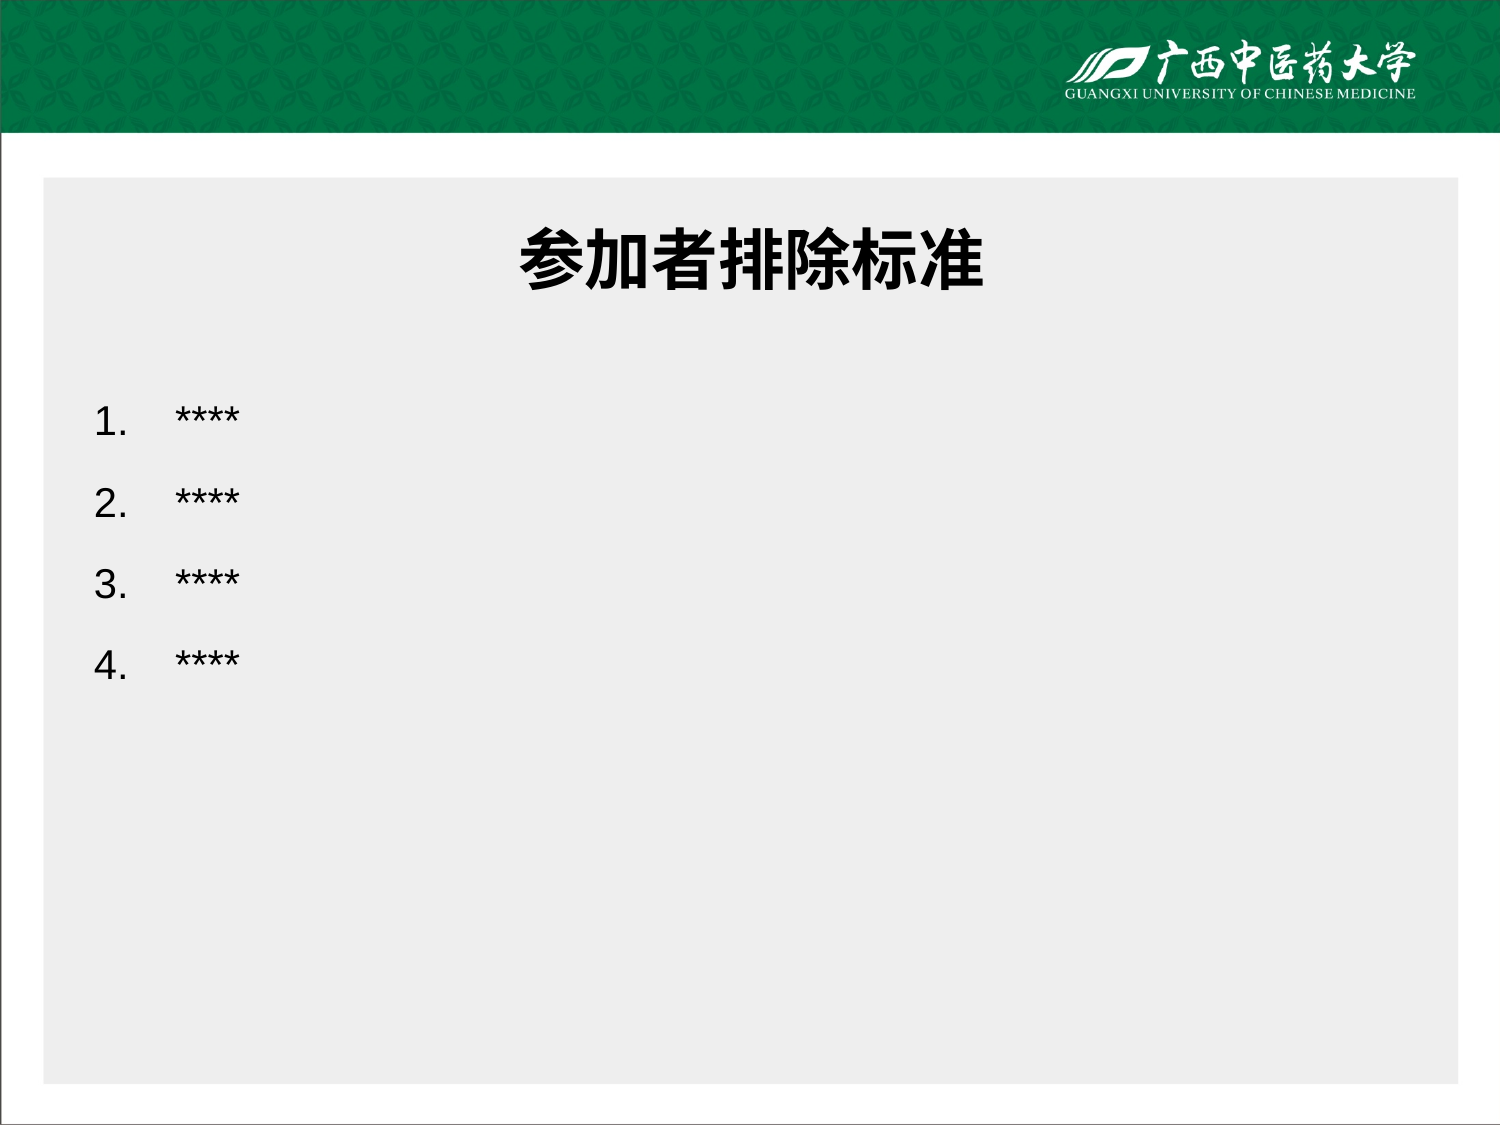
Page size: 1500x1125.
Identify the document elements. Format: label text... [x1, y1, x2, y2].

title 参加者排除标准 [76, 125, 1427, 314]
slide_number [1416, 1024, 1426, 1103]
list **** **** **** **** [64, 361, 1416, 1105]
picture [0, 0, 1500, 1125]
